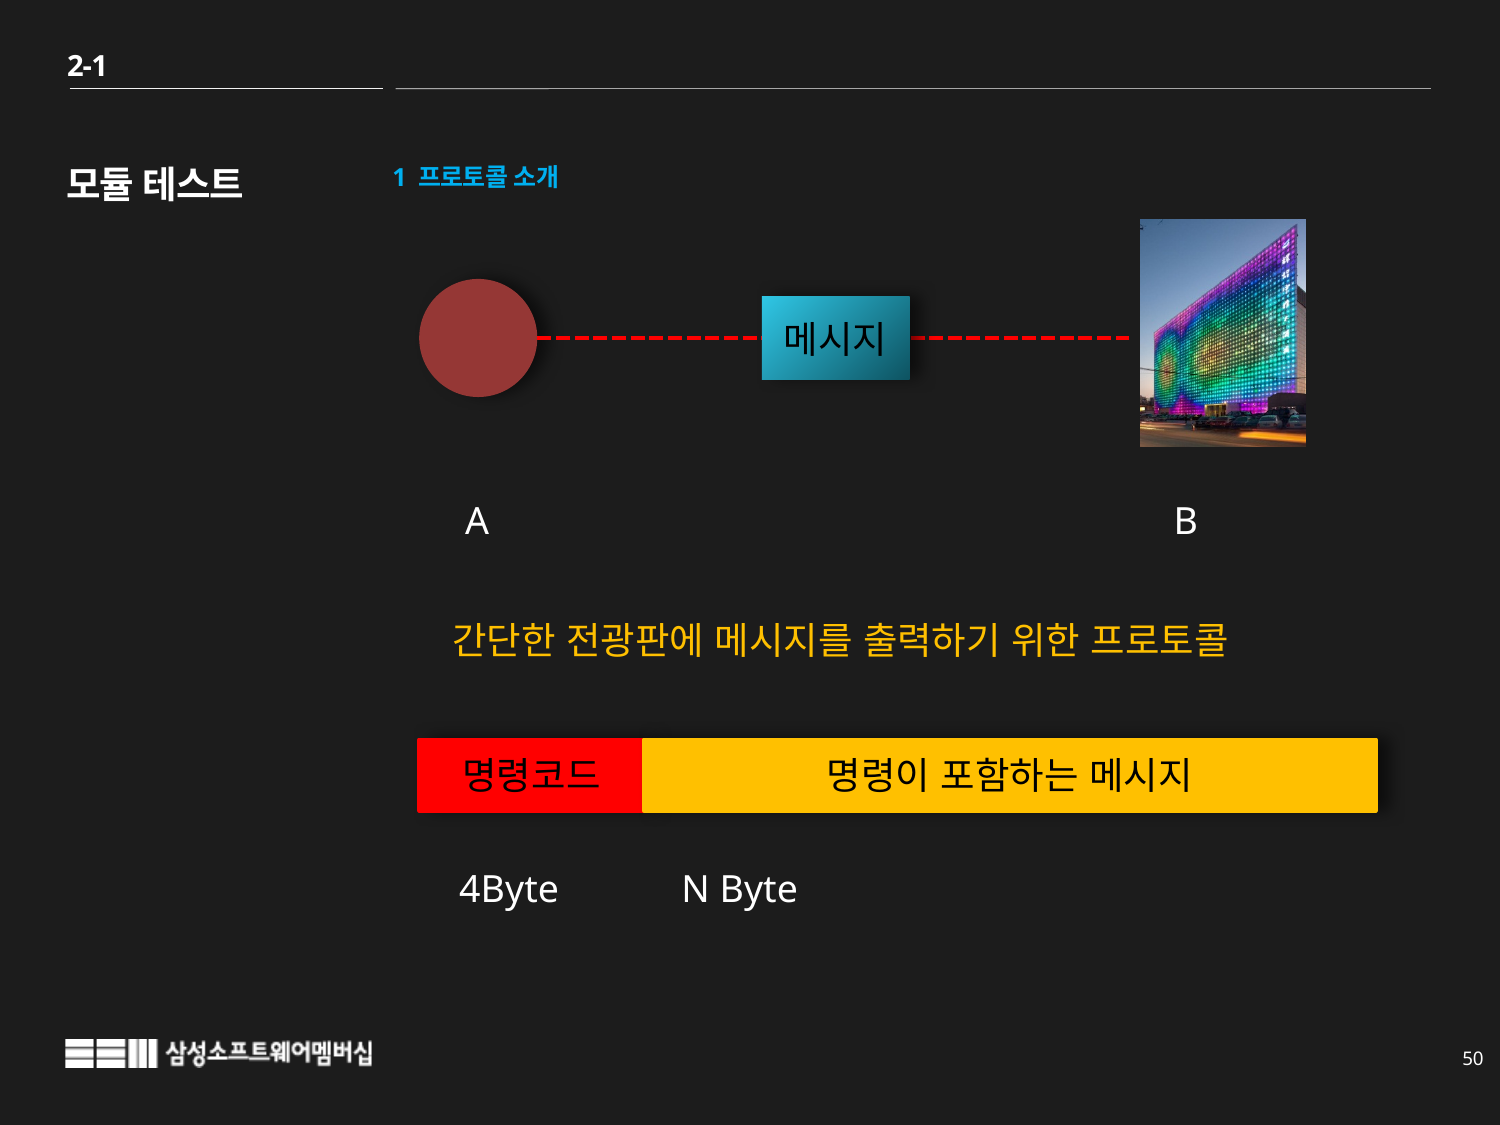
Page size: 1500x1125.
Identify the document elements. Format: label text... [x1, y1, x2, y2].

text_box 50 [1377, 1039, 1499, 1080]
text_box 4Byte [444, 857, 574, 918]
text_box 메시지 [760, 295, 912, 337]
text_box 1 프로토콜 소개 [377, 154, 803, 199]
text_box B [1158, 490, 1213, 550]
text_box 메시지 [760, 347, 912, 381]
picture [64, 1039, 375, 1068]
text_box 명령코드 [417, 738, 642, 813]
text_box 2-1 [52, 39, 123, 90]
text_box 모듈 테스트 [51, 149, 338, 214]
text_box 간단한 전광판에 메시지를 출력하기 위한 프로토콜 [437, 609, 1245, 670]
text_box 명령이 포함하는 메시지 [642, 738, 1378, 813]
text_box [417, 276, 540, 400]
text_box N Byte [666, 857, 813, 918]
picture [1140, 219, 1306, 447]
text_box A [450, 490, 504, 550]
